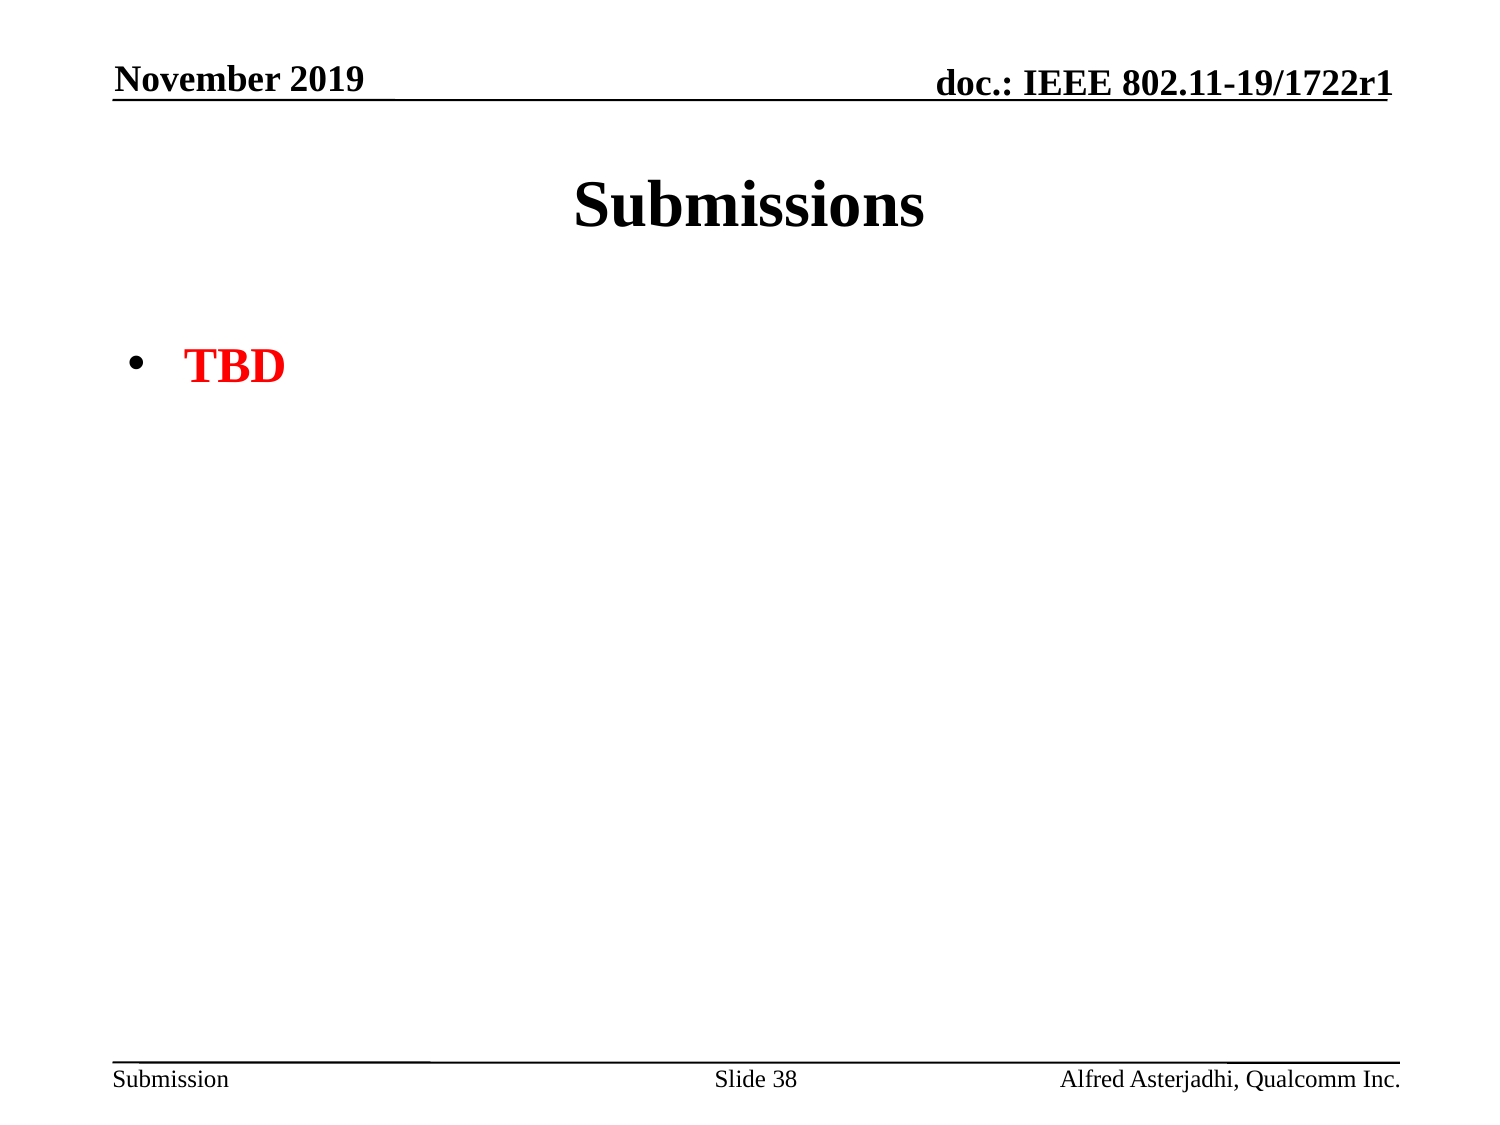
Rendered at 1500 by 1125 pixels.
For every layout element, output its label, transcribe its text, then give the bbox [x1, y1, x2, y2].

title Submissions [112, 112, 1388, 288]
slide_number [114, 54, 423, 100]
list TBD [112, 324, 1388, 1000]
slide_number Slide 38 [712, 1061, 800, 1123]
footer Alfred Asterjadhi, Qualcomm Inc. [878, 1061, 1402, 1093]
